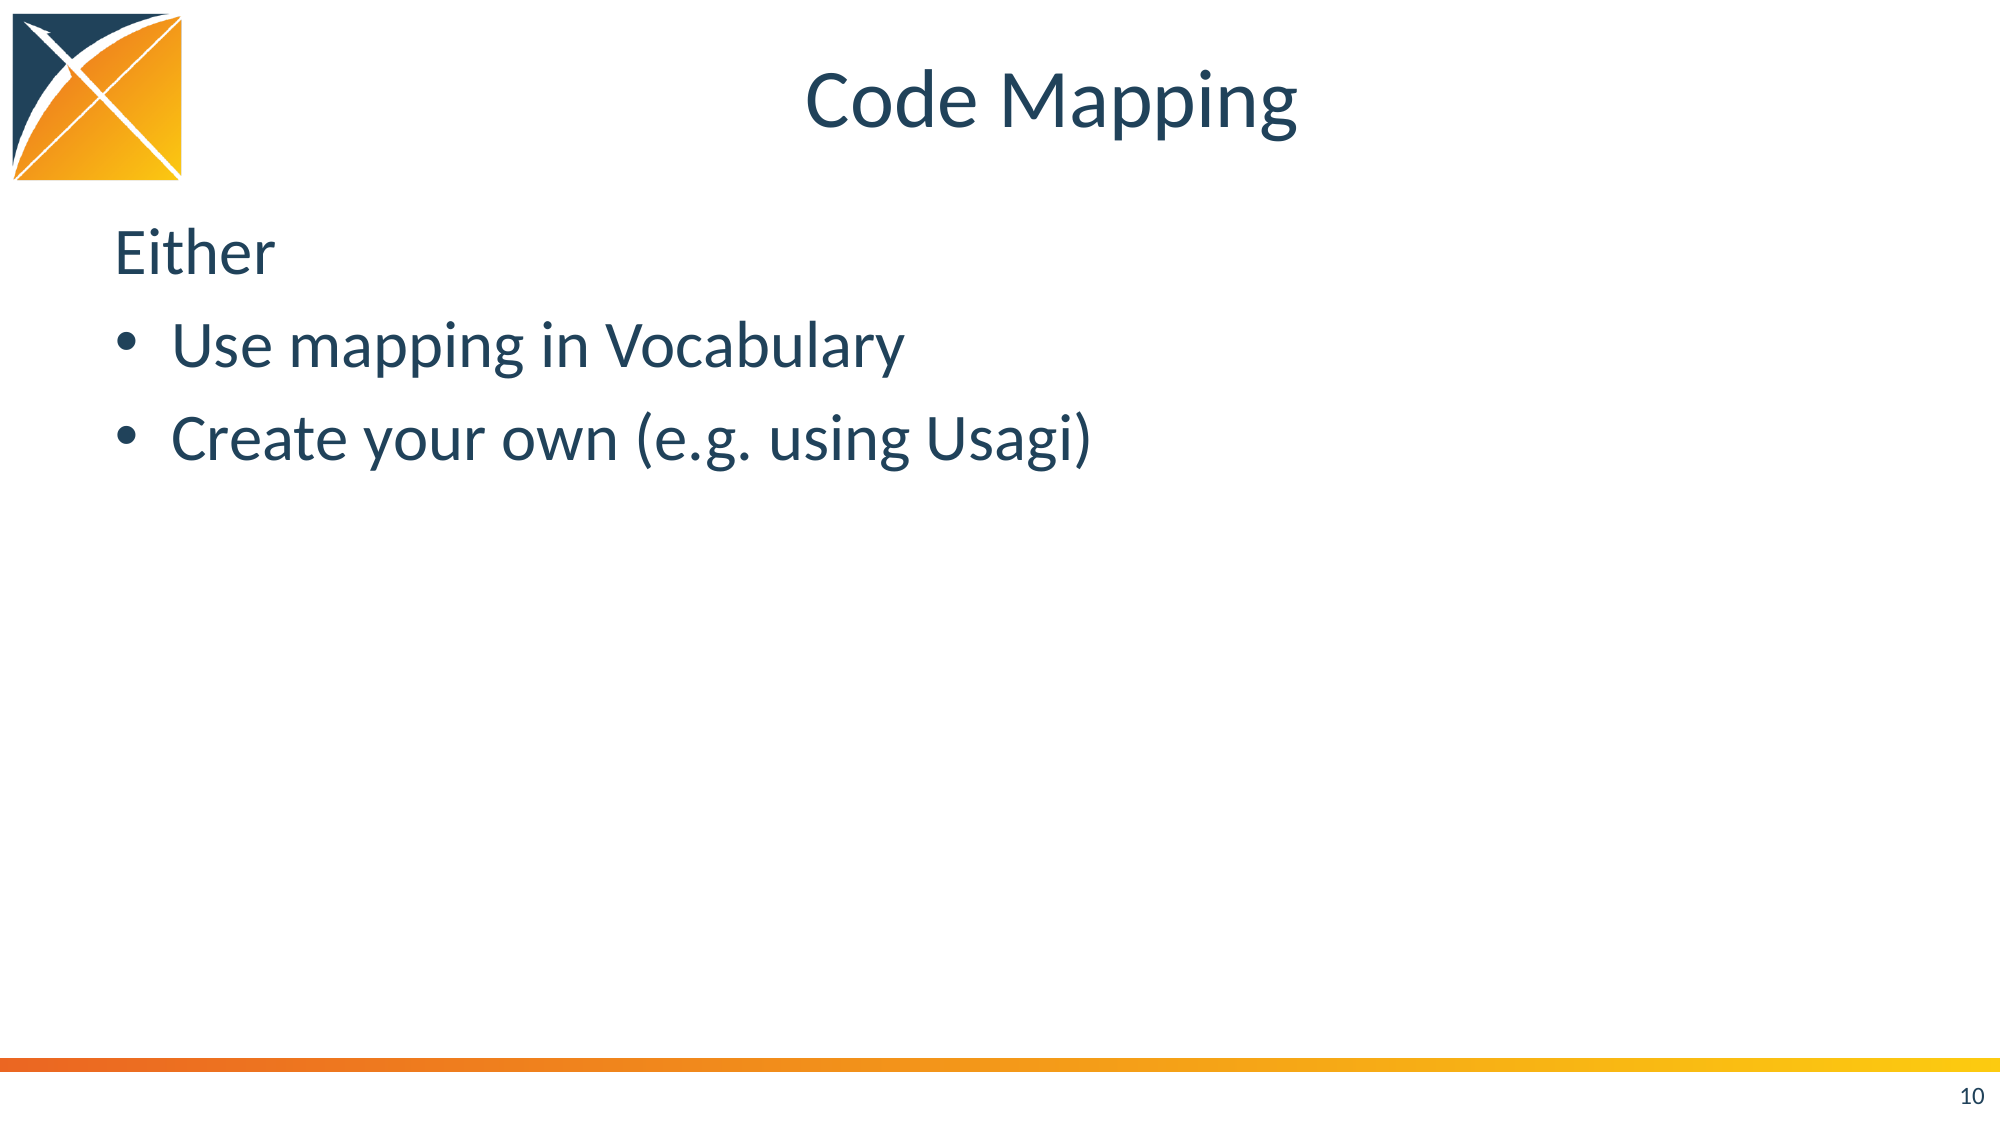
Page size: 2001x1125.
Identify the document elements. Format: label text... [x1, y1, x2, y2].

picture [0, 0, 206, 200]
title Code Mapping [205, 24, 1900, 163]
list Either Use mapping in Vocabulary Create your own (e.g. using Usagi) [99, 200, 1900, 1005]
slide_number 10 [1533, 1065, 2000, 1125]
